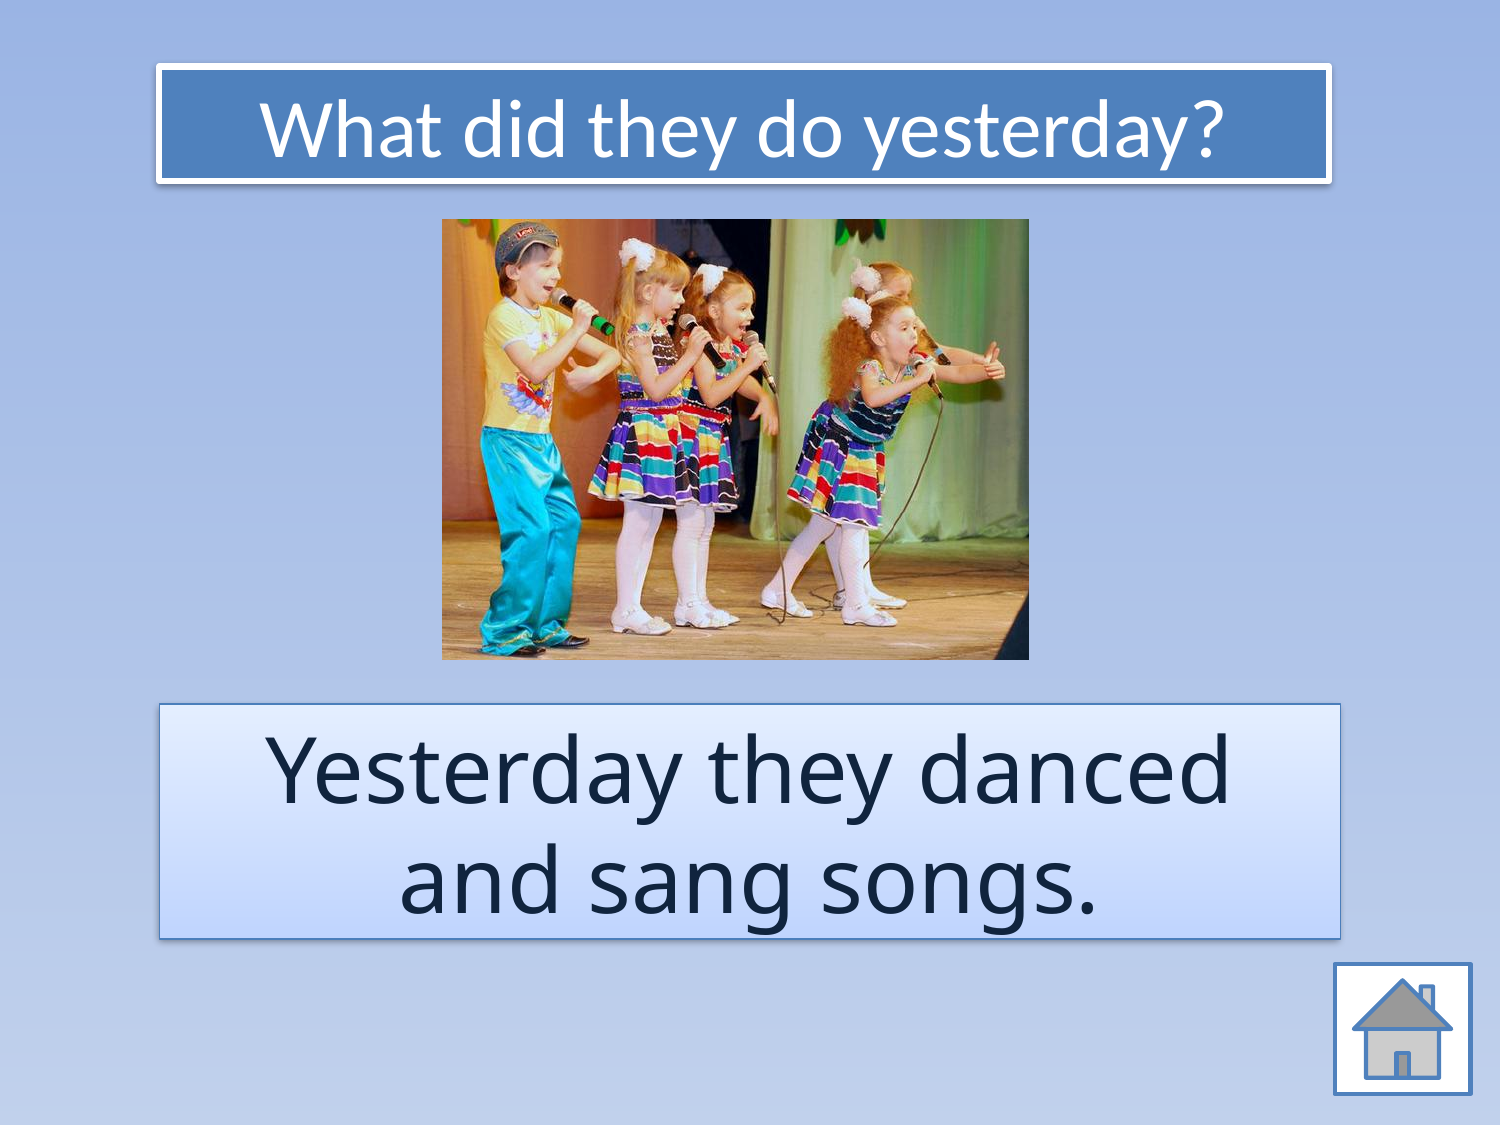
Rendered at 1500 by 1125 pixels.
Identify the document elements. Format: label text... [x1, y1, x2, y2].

picture [442, 219, 1030, 660]
text_box Yesterday they danced and sang songs. [159, 703, 1341, 940]
text_box [1333, 962, 1473, 1096]
text_box What did they do yesterday? [156, 63, 1332, 184]
